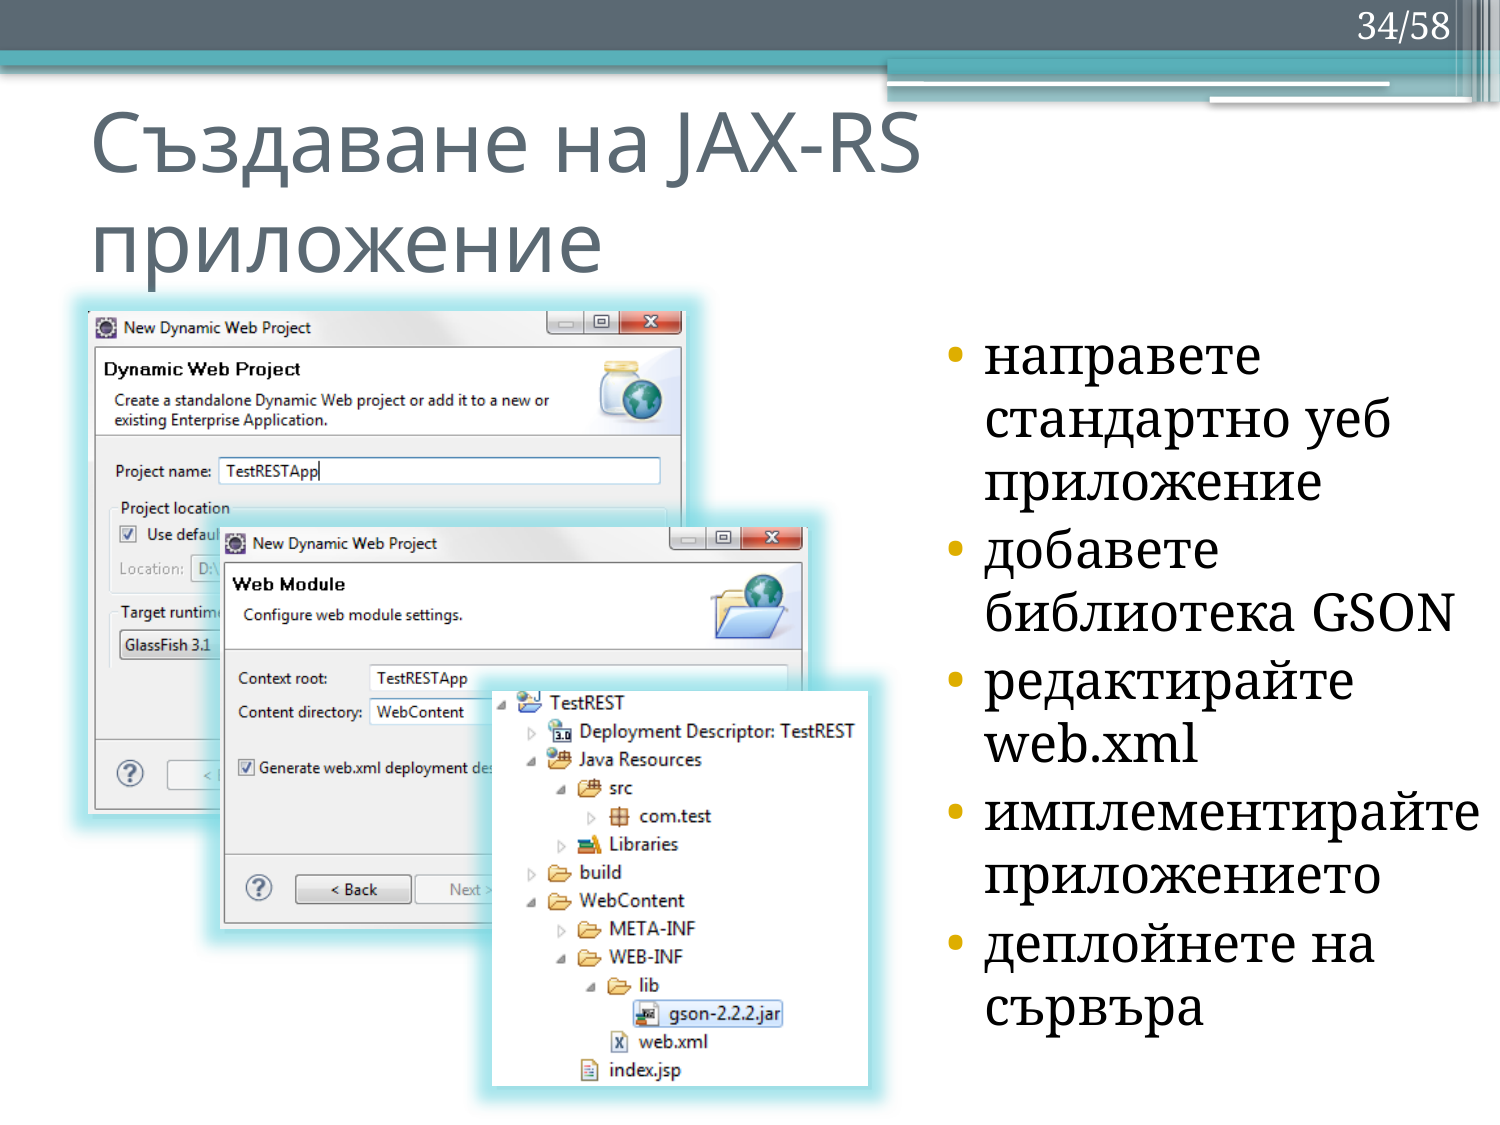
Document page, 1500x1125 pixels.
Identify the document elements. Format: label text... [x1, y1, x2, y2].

slide_number 34/58 [1305, 0, 1466, 61]
list направете стандартно уеб приложение добавете библиотека GSON редактирайте web.xml имплементирайте приложението деплойнете на сървъра [915, 314, 1500, 1059]
title Създаване на JAX-RS приложение [75, 101, 1425, 277]
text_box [88, 311, 868, 1086]
